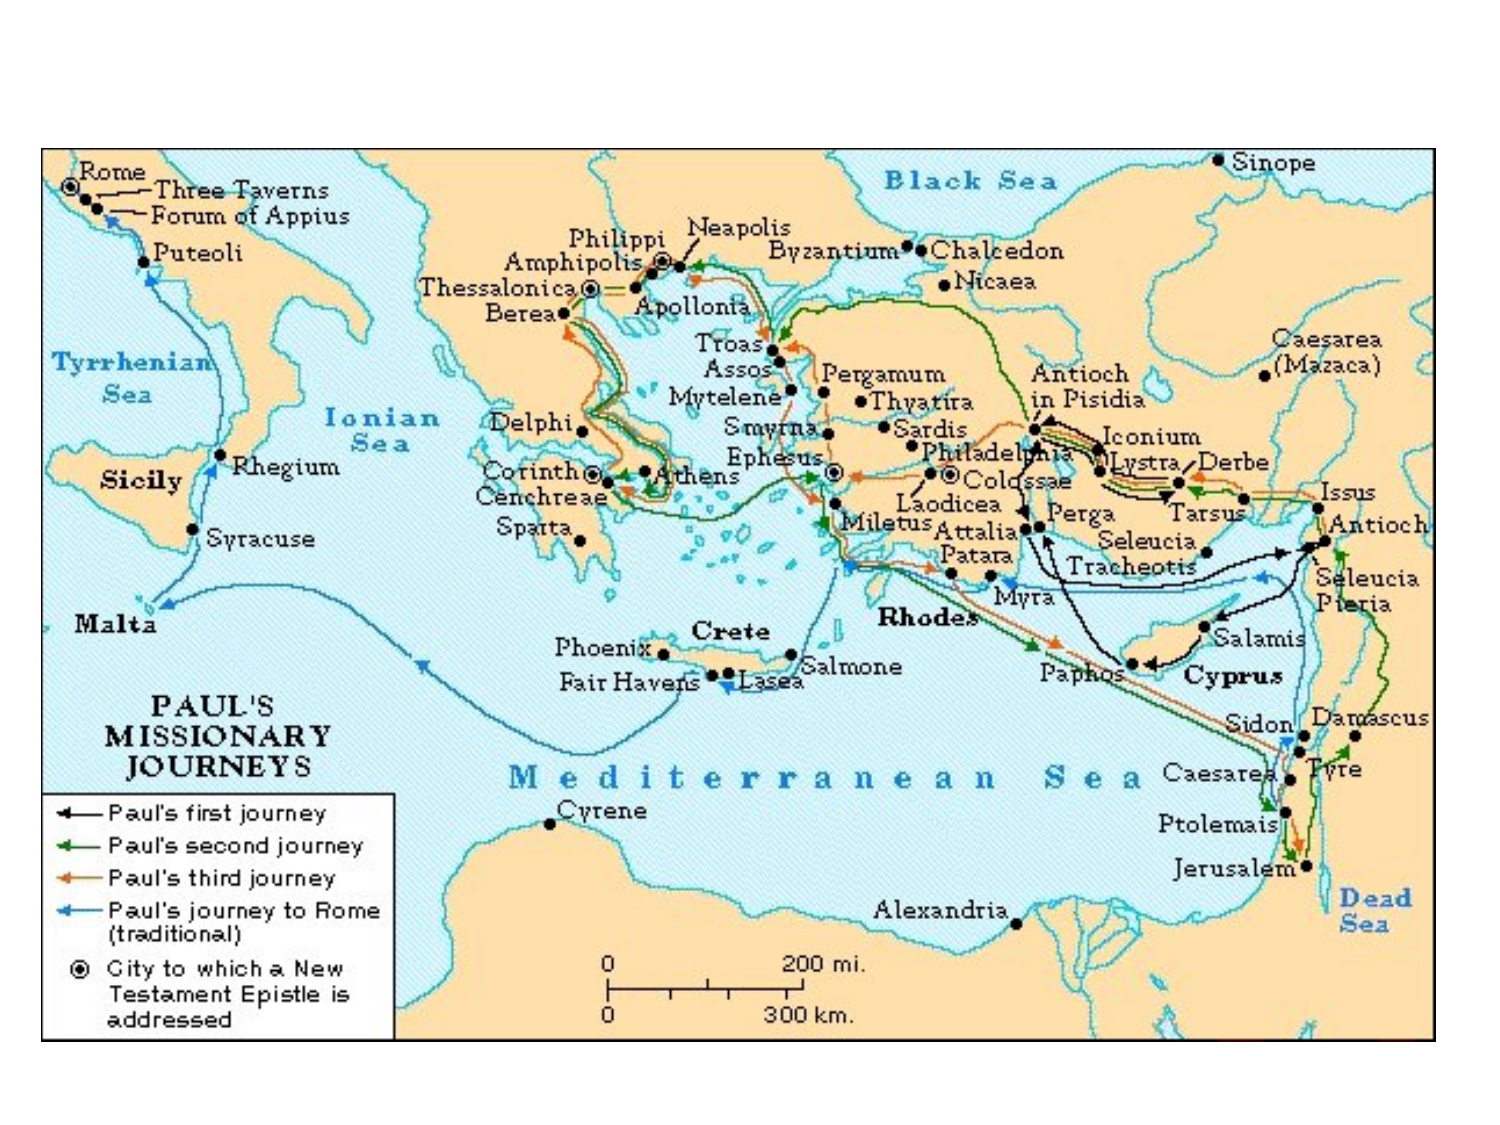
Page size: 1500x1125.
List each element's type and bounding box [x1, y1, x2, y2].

picture [41, 148, 1436, 1043]
